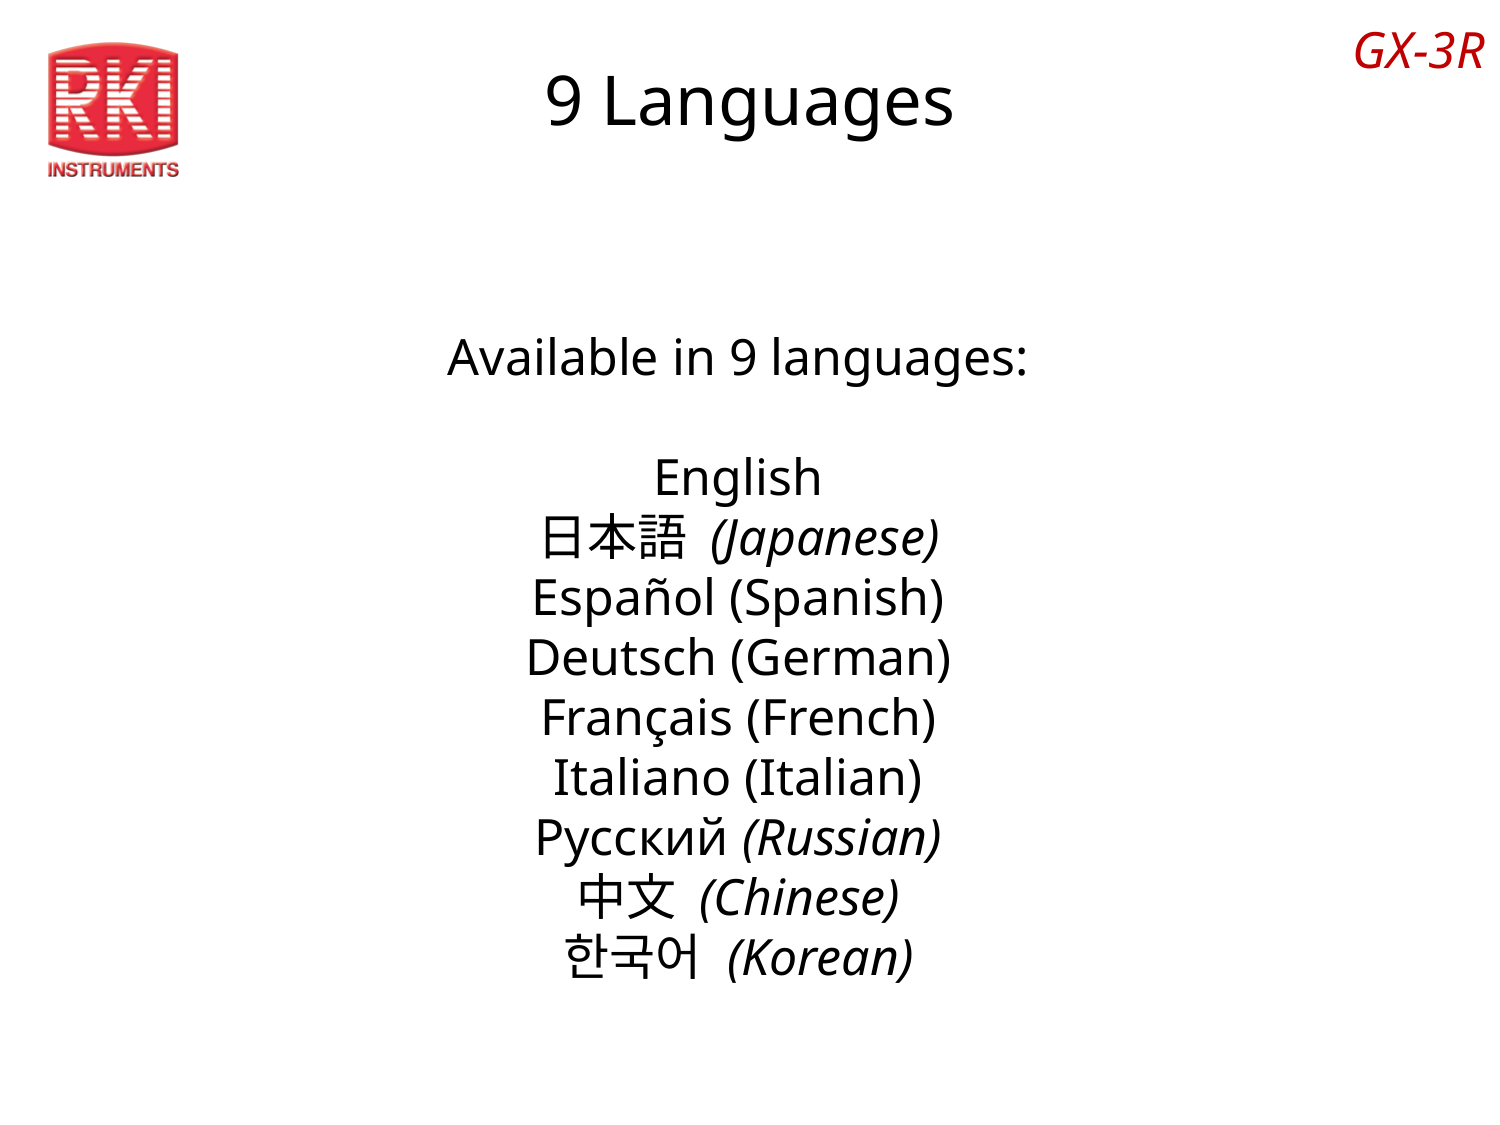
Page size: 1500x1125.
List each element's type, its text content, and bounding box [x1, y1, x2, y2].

picture [37, 37, 188, 184]
text_box GX-3R [1307, 11, 1500, 87]
title 9 Languages [112, 42, 1388, 154]
text_box Available in 9 languages: English 日本語 (Japanese) Español (Spanish) Deutsch (German) Français (French) Italiano (Italian) Pусский (Russian) 中文 (Chinese) 한국어 (Korean) [182, 318, 1295, 993]
